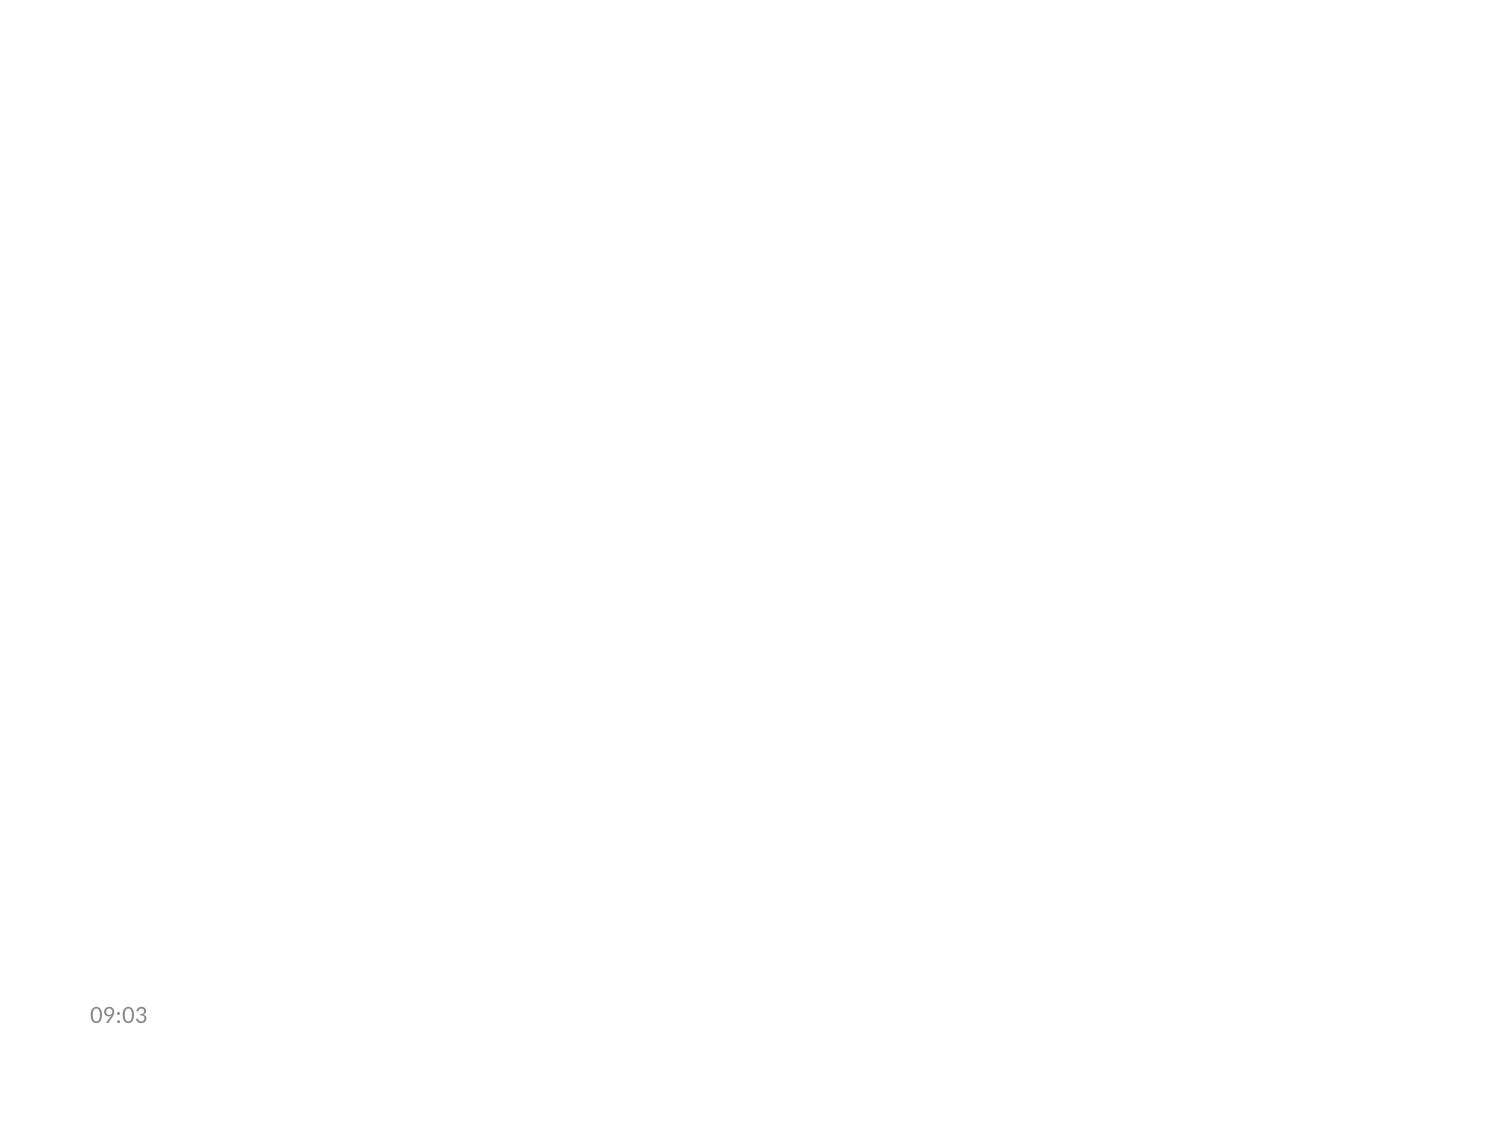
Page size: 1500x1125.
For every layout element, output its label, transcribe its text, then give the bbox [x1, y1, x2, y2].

text_box 15:35 [75, 983, 425, 1044]
